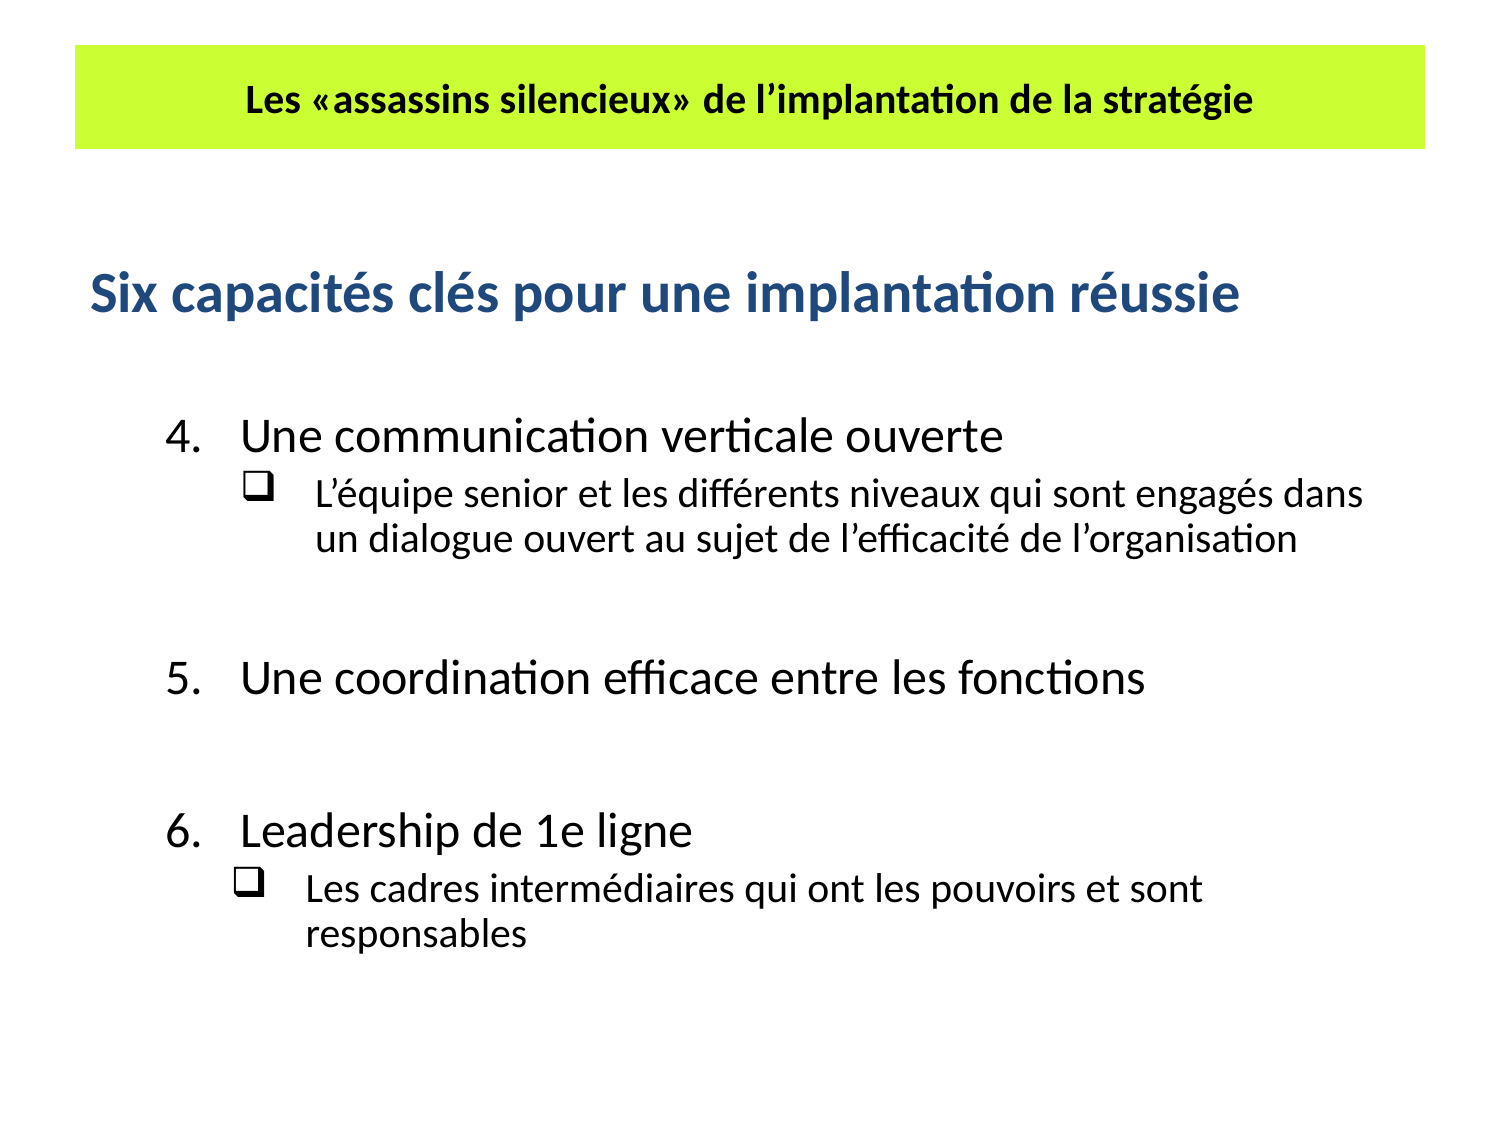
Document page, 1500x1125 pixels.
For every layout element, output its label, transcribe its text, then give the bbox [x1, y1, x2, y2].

list Six capacités clés pour une implantation réussie Une communication verticale ouverte L’équipe senior et les différents niveaux qui sont engagés dans un dialogue ouvert au sujet de l’efficacité de l’organisation Une coordination efficace entre les fonctions Leadership de 1e ligne Les cadres intermédiaires qui ont les pouvoirs et sont responsables [75, 172, 1425, 1083]
title Les «assassins silencieux» de l’implantation de la stratégie [75, 45, 1425, 149]
